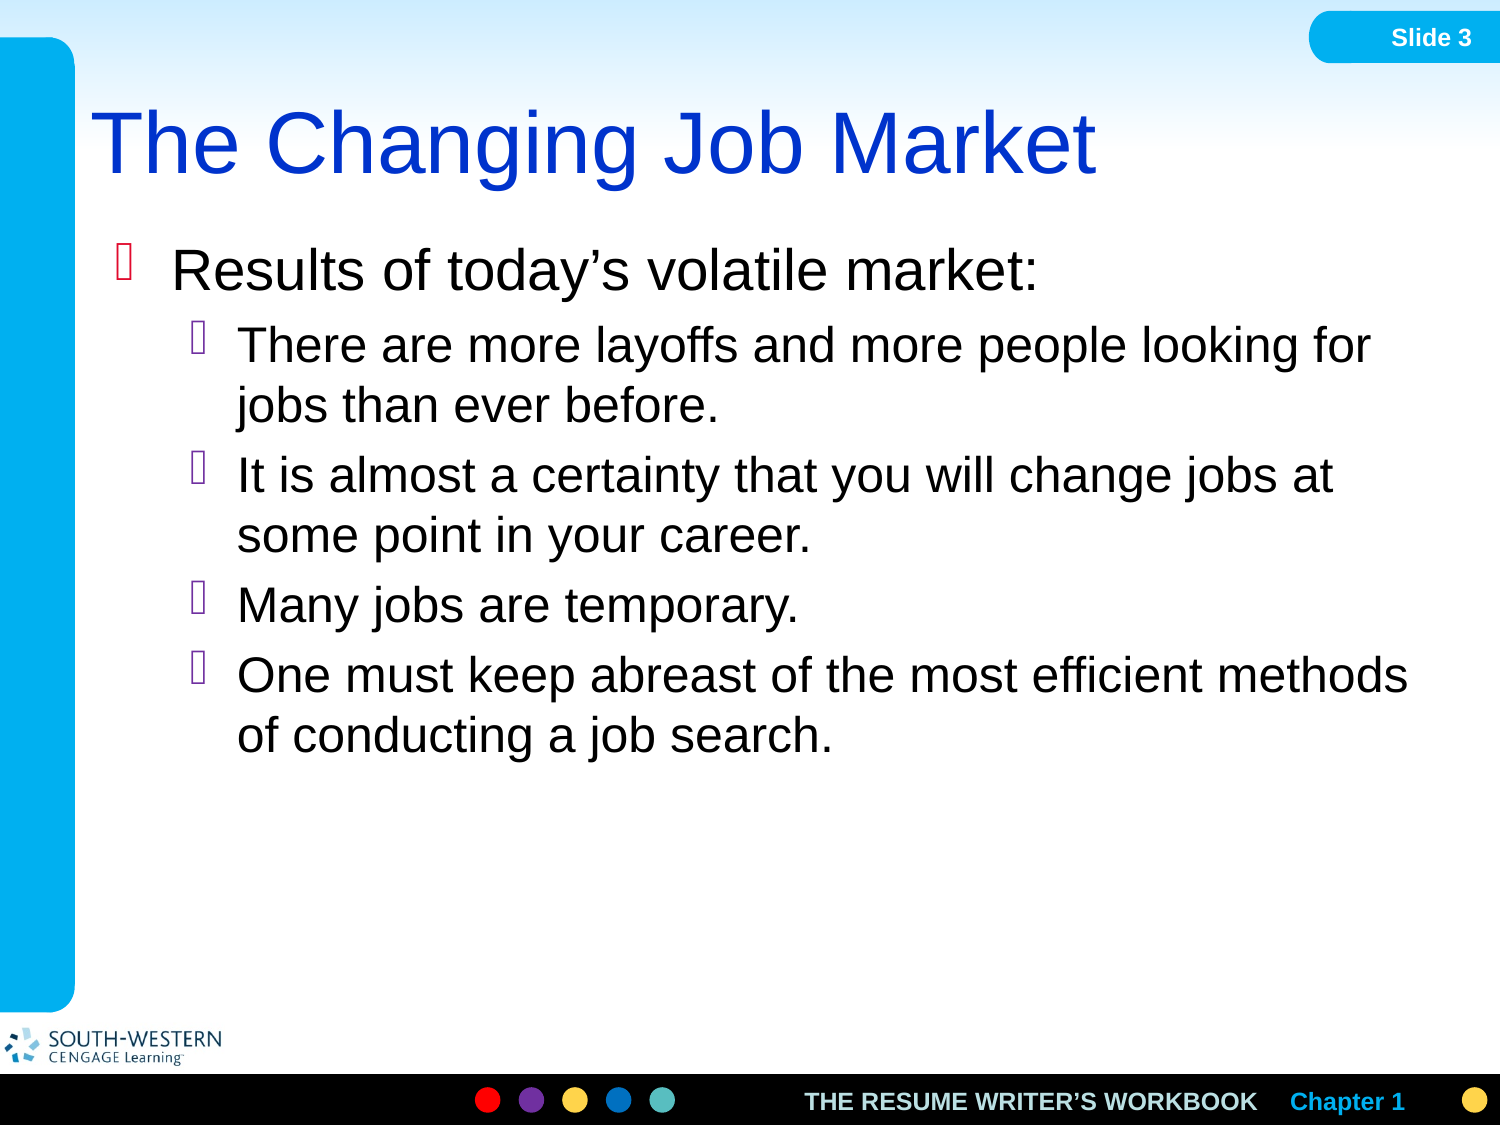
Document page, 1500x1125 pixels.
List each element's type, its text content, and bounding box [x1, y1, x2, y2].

picture [0, 1022, 225, 1073]
footer Chapter 1 [1274, 1075, 1476, 1125]
slide_number Slide 3 [1312, 13, 1488, 93]
title The Changing Job Market [74, 44, 1426, 233]
list Results of today’s volatile market: There are more layoffs and more people looking for jobs than ever before. It is almost a certainty that you will change jobs at some point in your career. Many jobs are temporary. One must keep abreast of the most efficient methods of conducting a job search. [99, 224, 1451, 968]
